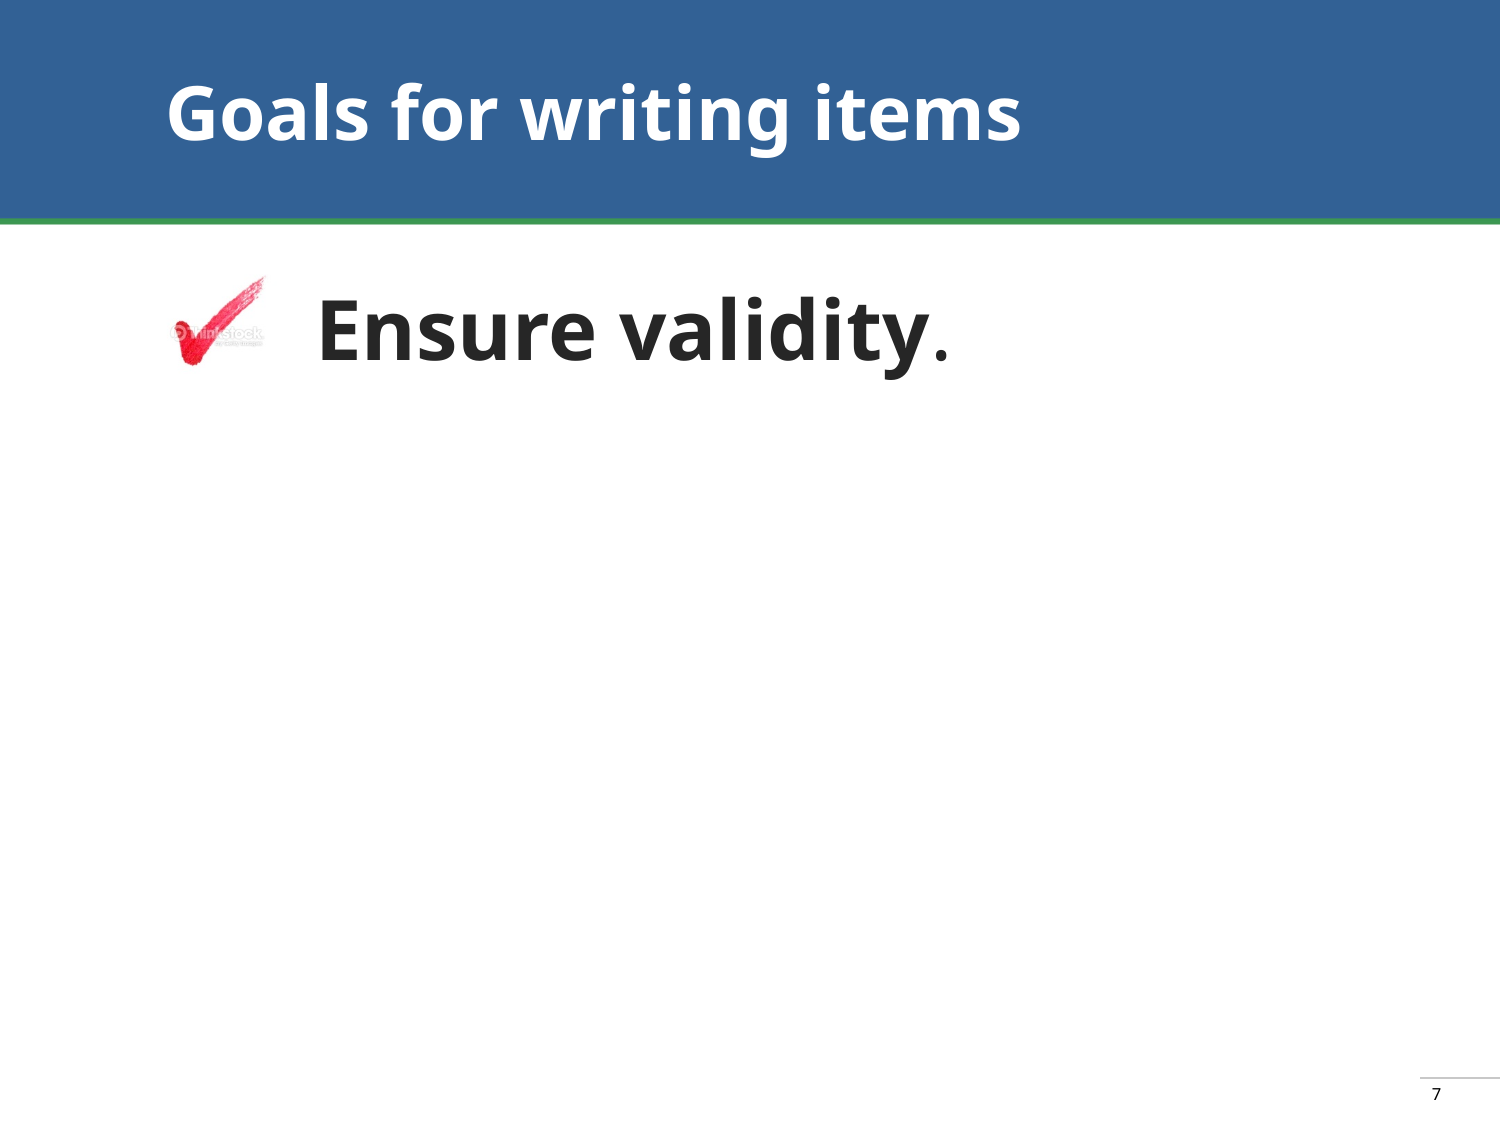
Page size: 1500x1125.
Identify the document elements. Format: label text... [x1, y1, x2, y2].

slide_number 7 [1431, 1085, 1458, 1106]
title Goals for writing items [150, 0, 1350, 221]
picture [0, 0, 1500, 1125]
list Ensure validity. [300, 270, 1498, 1013]
